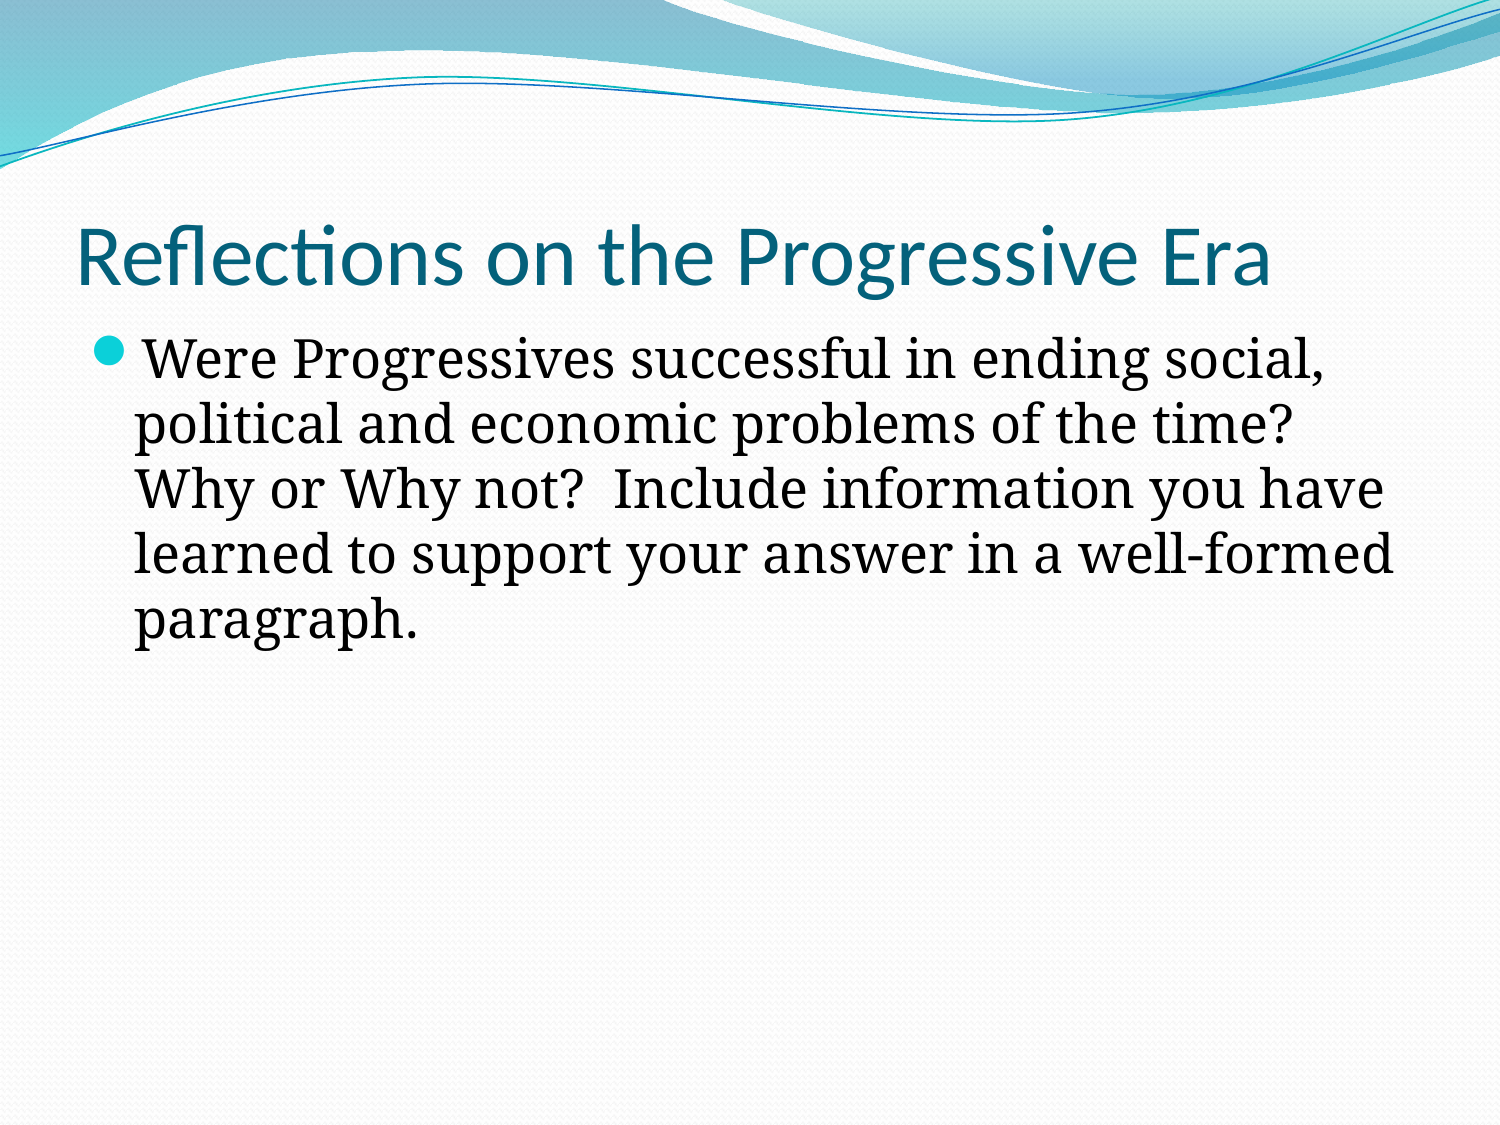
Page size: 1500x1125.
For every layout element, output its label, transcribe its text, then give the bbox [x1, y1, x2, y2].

list Were Progressives successful in ending social, political and economic problems of the time? Why or Why not? Include information you have learned to support your answer in a well-formed paragraph. [75, 317, 1425, 1038]
title Reflections on the Progressive Era [75, 115, 1425, 303]
